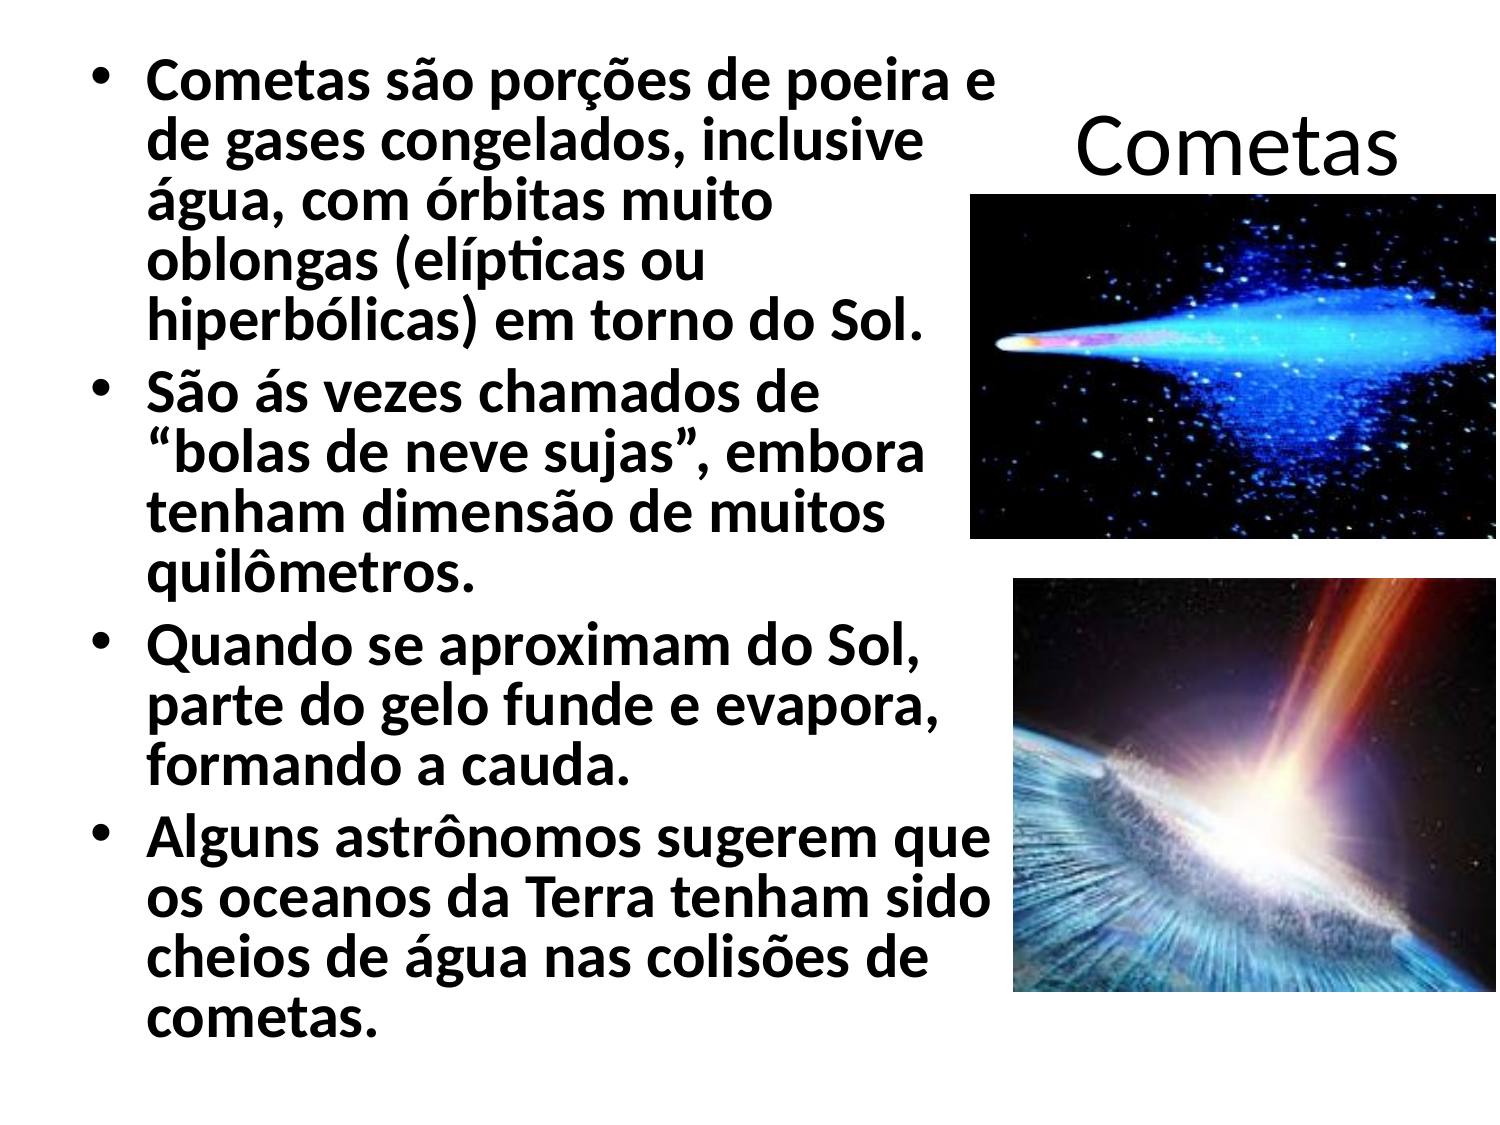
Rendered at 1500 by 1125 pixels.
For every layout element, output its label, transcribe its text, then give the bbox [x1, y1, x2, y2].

title Cometas [1051, 44, 1426, 193]
picture [970, 194, 1496, 539]
list Cometas são porções de poeira e de gases congelados, inclusive água, com órbitas muito oblongas (elípticas ou hiperbólicas) em torno do Sol. São ás vezes chamados de “bolas de neve sujas”, embora tenham dimensão de muitos quilômetros. Quando se aproximam do Sol, parte do gelo funde e evapora, formando a cauda. Alguns astrônomos sugerem que os oceanos da Terra tenham sido cheios de água nas colisões de cometas. [74, 44, 1015, 1085]
picture [1013, 578, 1496, 992]
